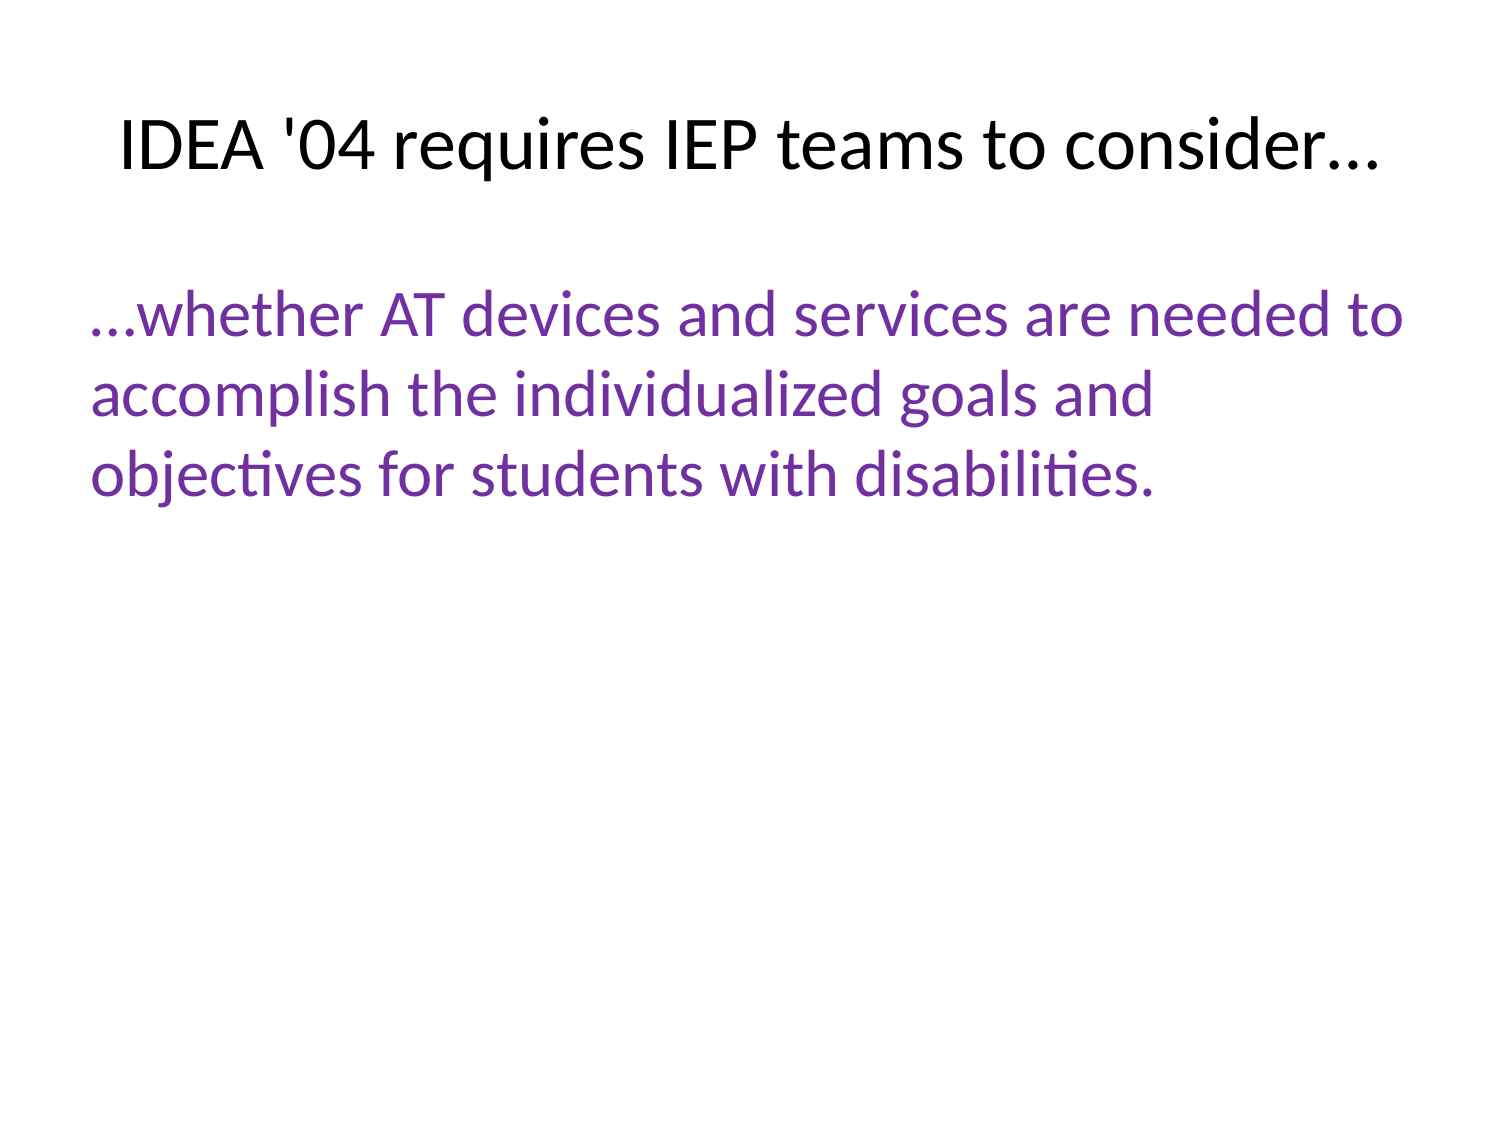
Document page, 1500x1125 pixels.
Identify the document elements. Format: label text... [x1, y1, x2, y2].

list …whether AT devices and services are needed to accomplish the individualized goals and objectives for students with disabilities. [75, 262, 1425, 1005]
title IDEA '04 requires IEP teams to consider… [75, 45, 1425, 233]
